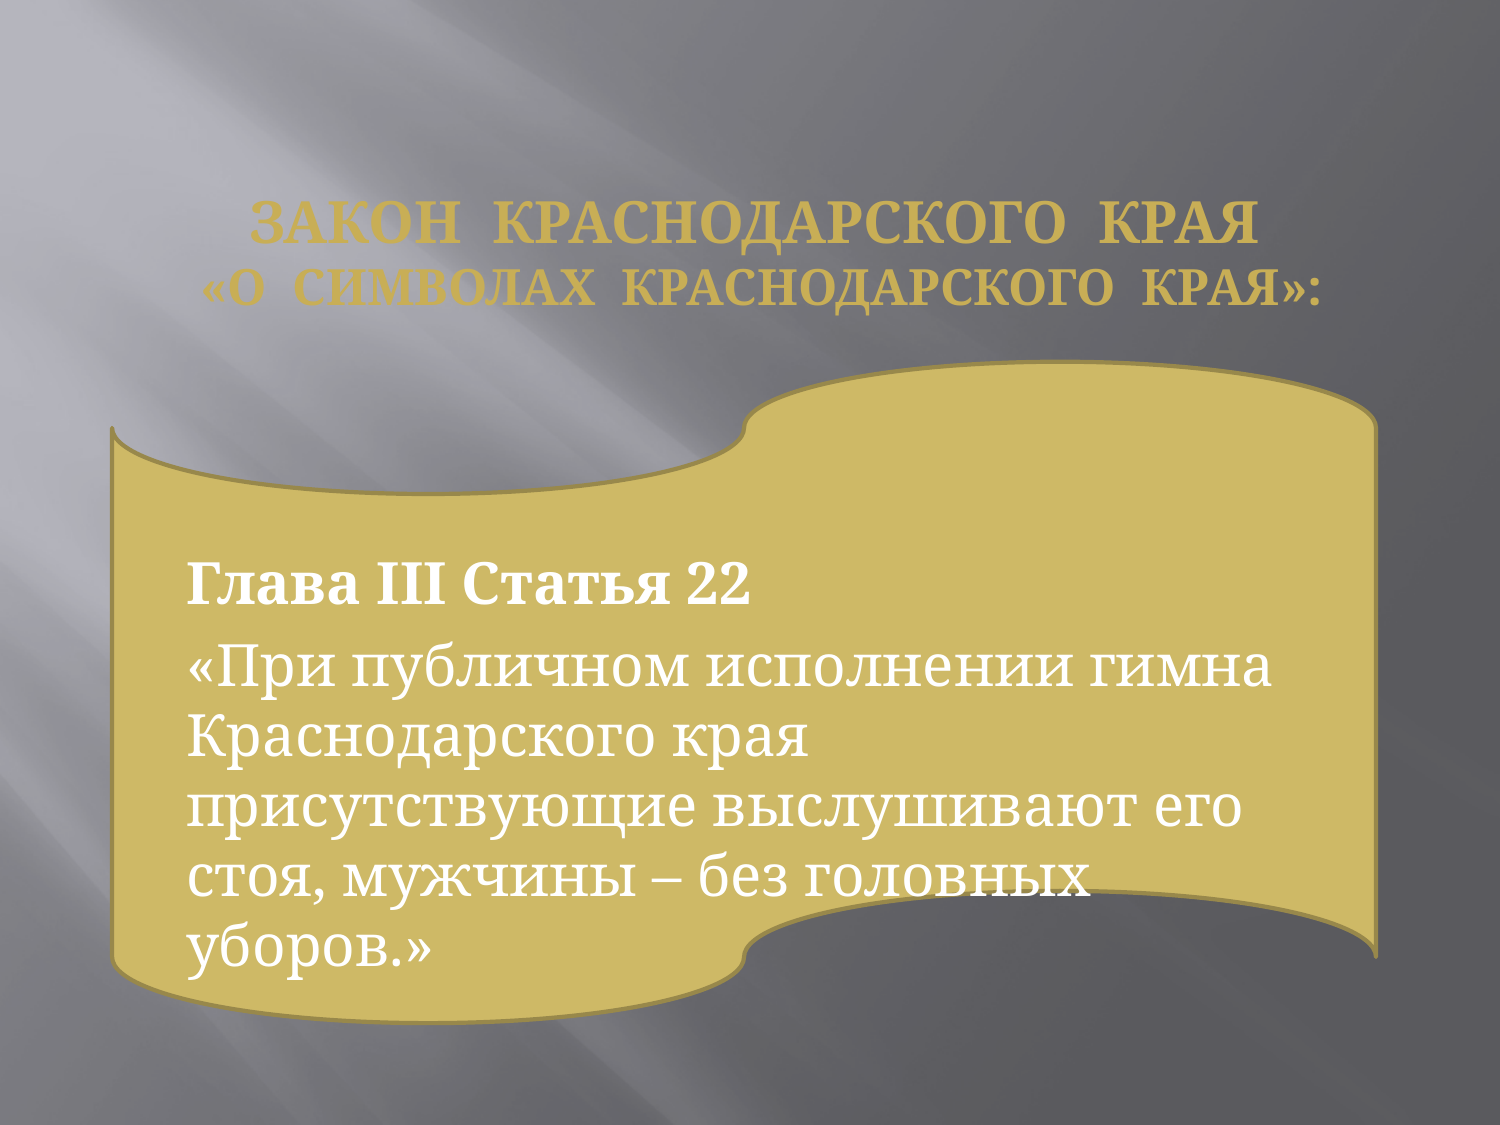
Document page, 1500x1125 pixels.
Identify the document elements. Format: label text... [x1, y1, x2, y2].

subtitle Глава III Статья 22 «При публичном исполнении гимна Краснодарского края присутствующие выслушивают его стоя, мужчины – без головных уборов.» [171, 538, 1341, 988]
text_box [109, 386, 1379, 1026]
title Закон Краснодарского края «О символах Краснодарского края»: [53, 90, 1471, 386]
